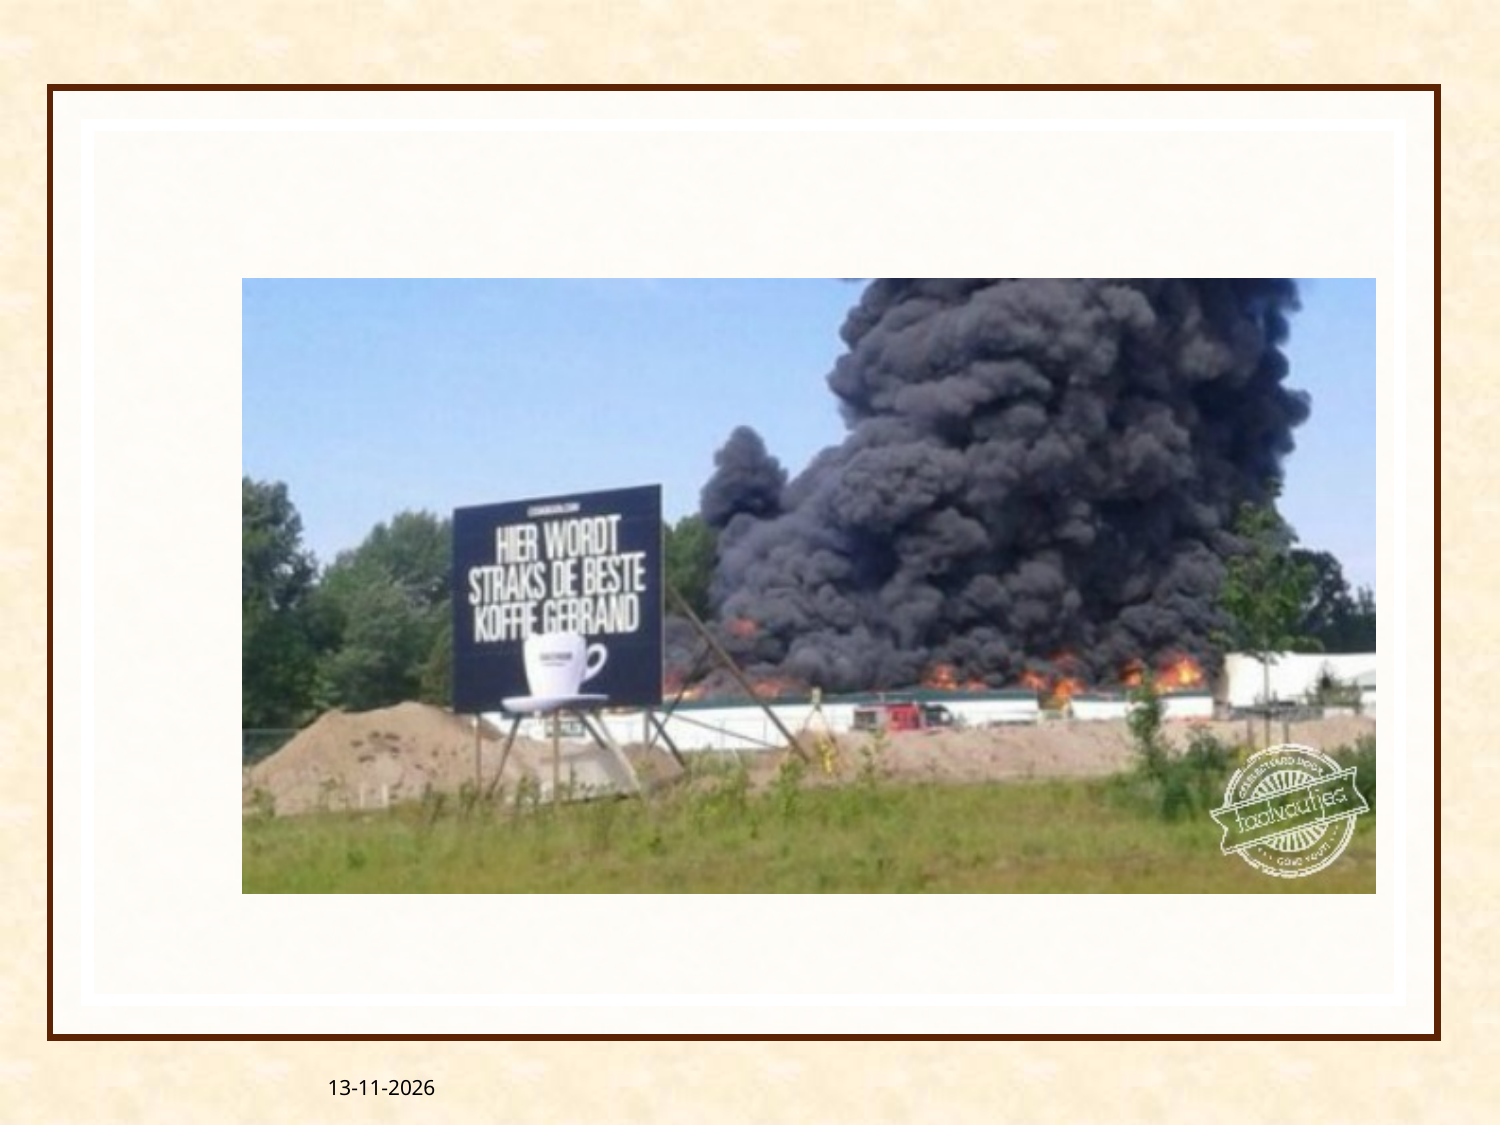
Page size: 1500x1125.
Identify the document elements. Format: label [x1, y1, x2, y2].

slide_number [312, 1052, 575, 1125]
picture [0, 0, 1500, 1125]
